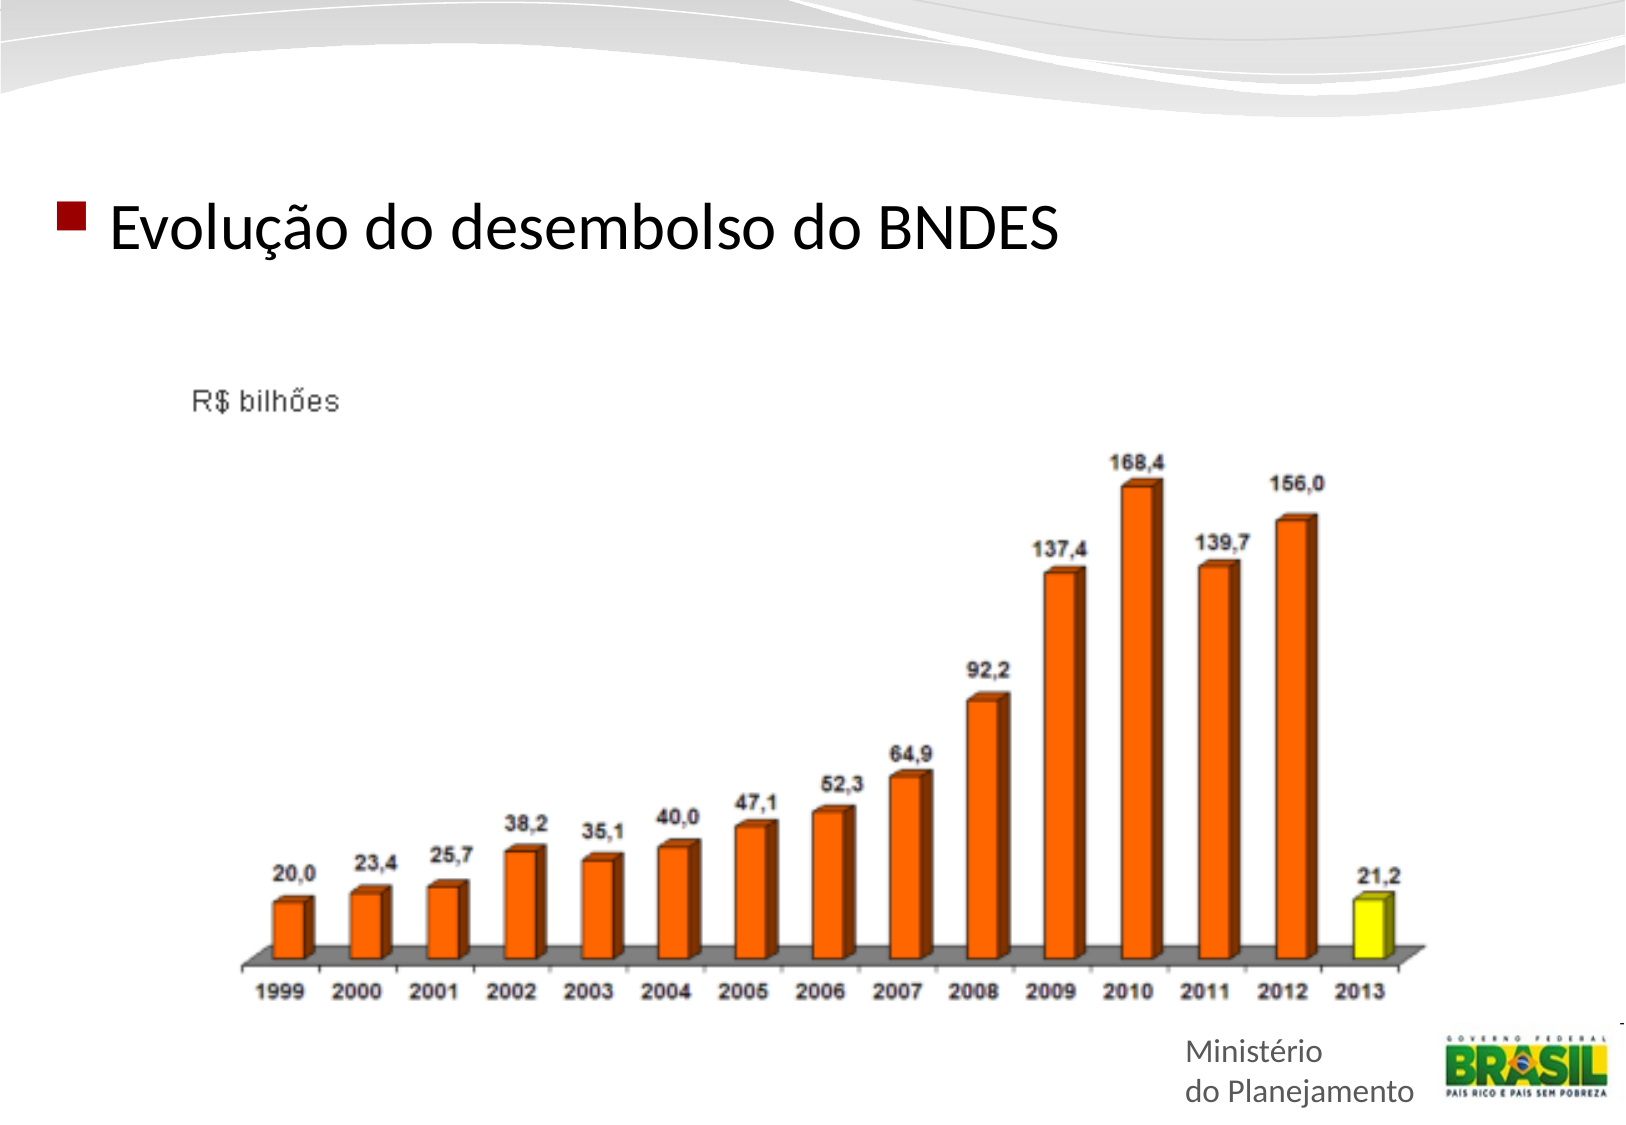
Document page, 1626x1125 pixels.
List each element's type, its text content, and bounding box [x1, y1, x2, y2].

list Evolução do desembolso do BNDES [38, 175, 1587, 1090]
picture [1437, 1023, 1624, 1110]
picture [177, 374, 1448, 1032]
